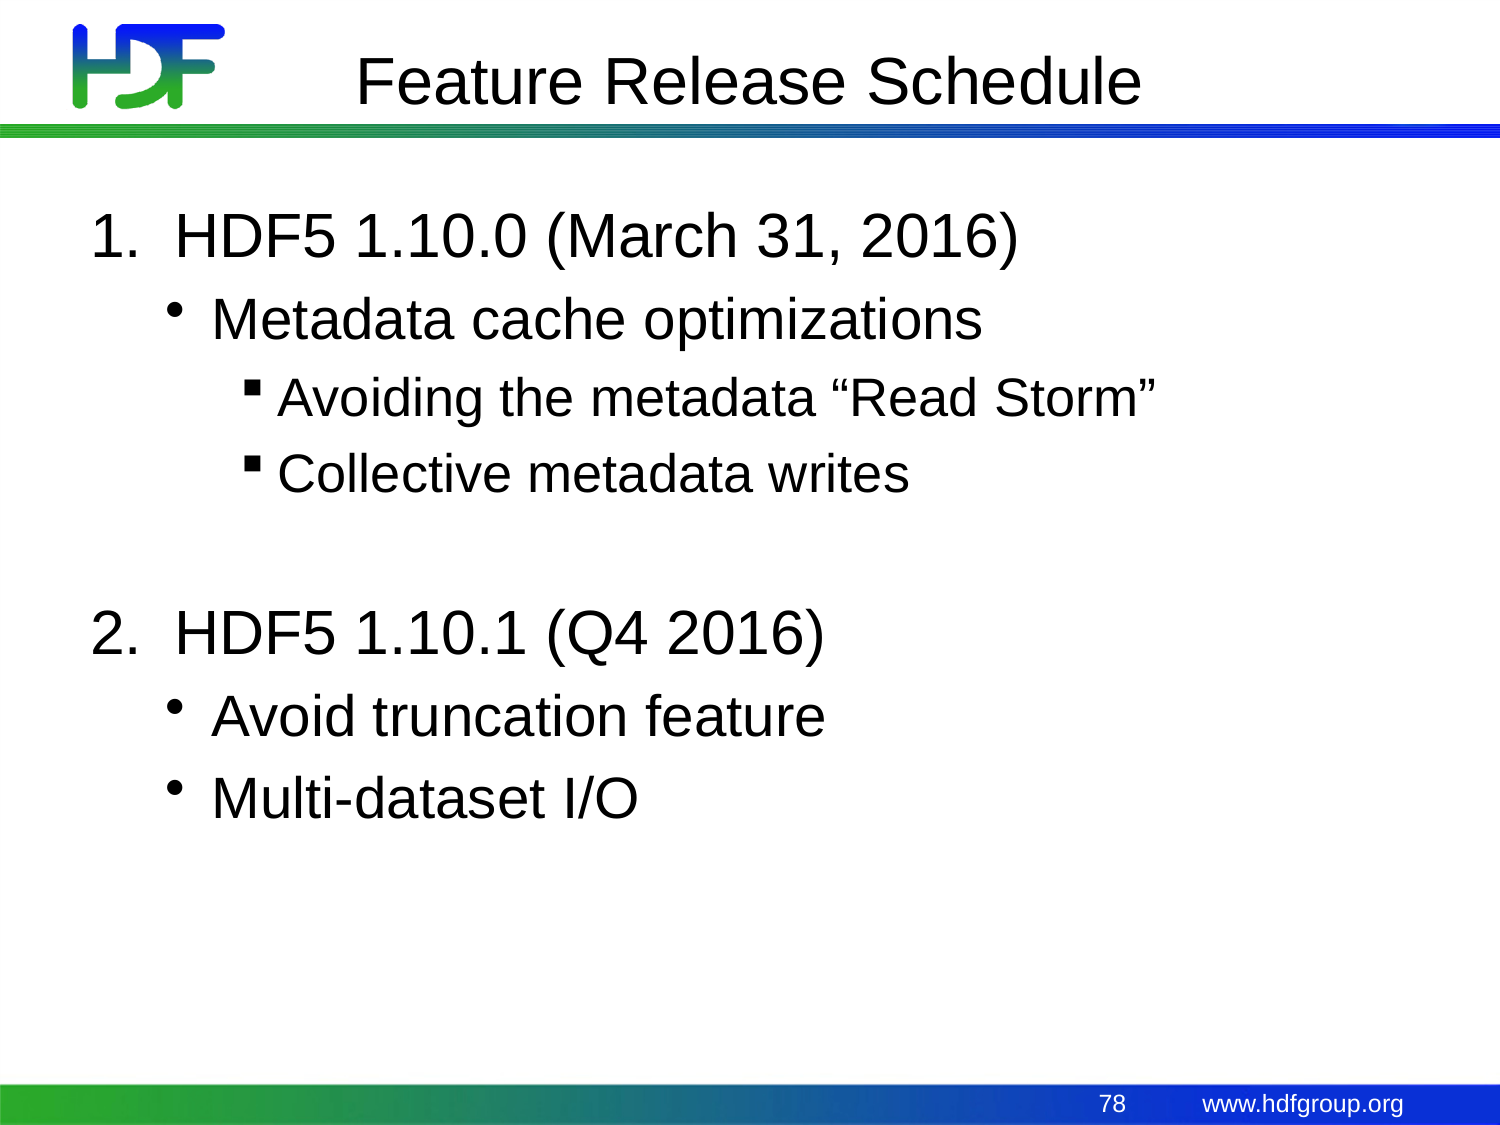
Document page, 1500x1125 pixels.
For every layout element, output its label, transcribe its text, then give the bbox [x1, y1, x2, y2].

list HDF5 1.10.0 (March 31, 2016) Metadata cache optimizations Avoiding the metadata “Read Storm” Collective metadata writes HDF5 1.10.1 (Q4 2016) Avoid truncation feature Multi-dataset I/O [75, 187, 1425, 930]
slide_number 78 [1049, 1087, 1176, 1125]
title Feature Release Schedule [75, 0, 1425, 125]
picture [0, 0, 1500, 1125]
